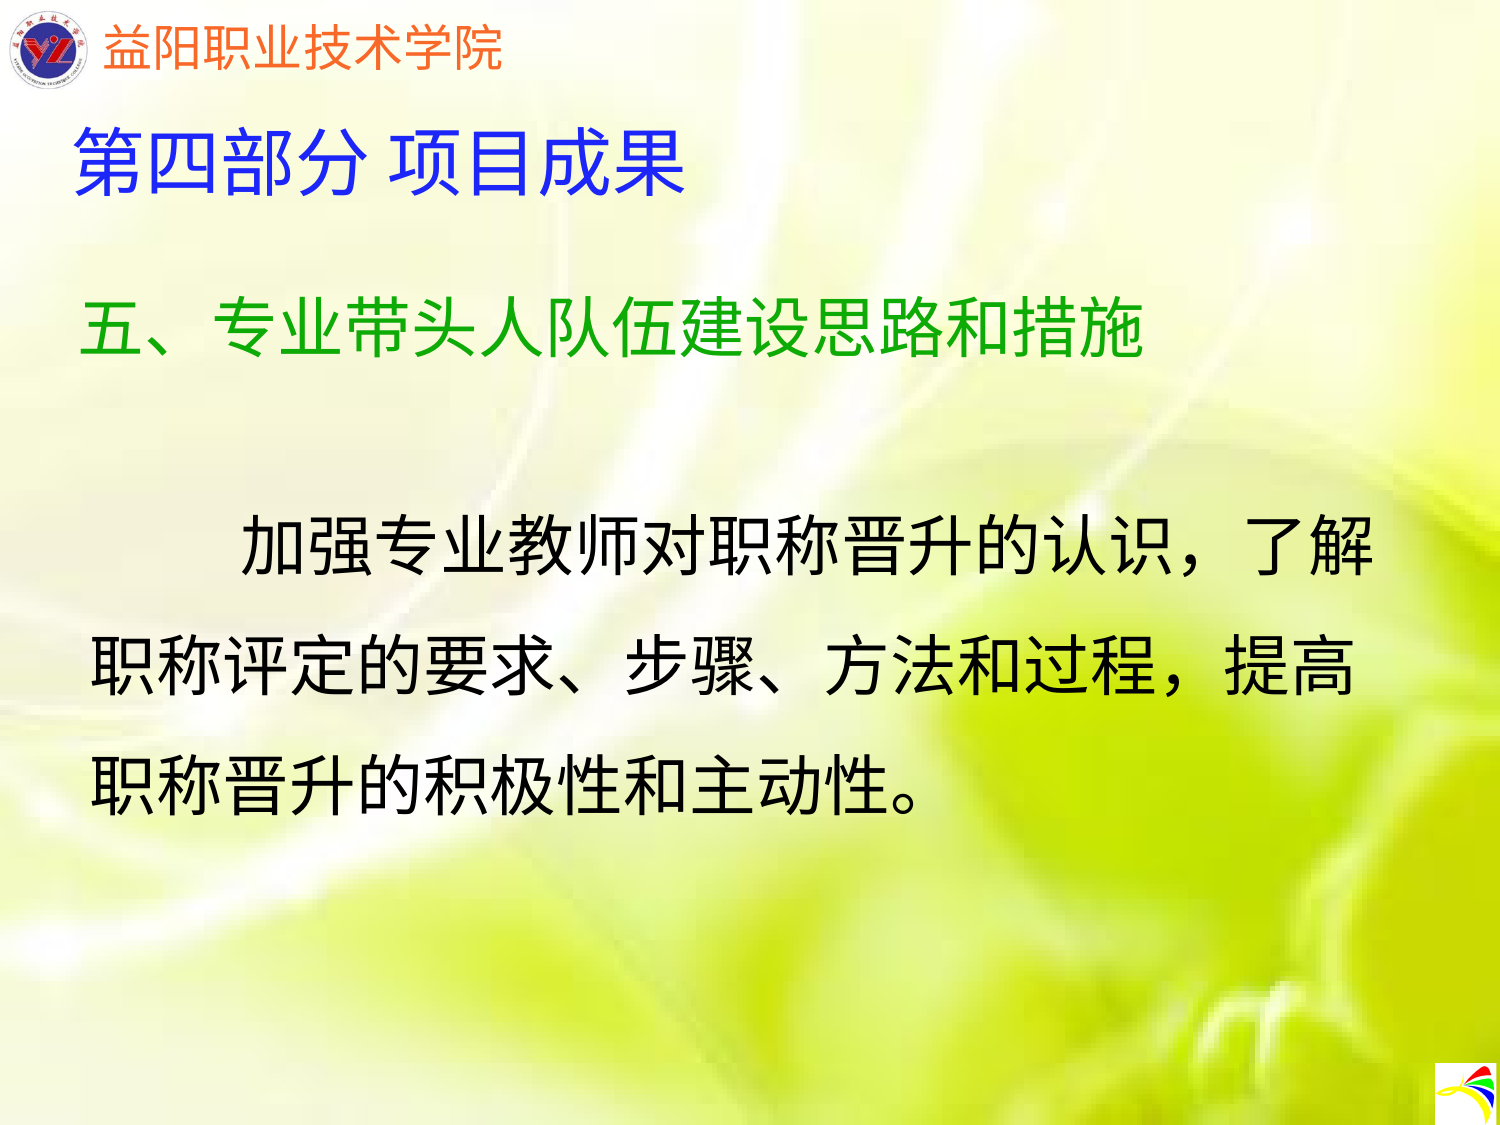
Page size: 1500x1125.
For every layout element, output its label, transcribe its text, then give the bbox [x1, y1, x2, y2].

picture [0, 0, 1500, 1125]
text_box 加强专业教师对职称晋升的认识，了解职称评定的要求、步骤、方法和过程，提高职称晋升的积极性和主动性。 [74, 456, 1422, 831]
text_box 五、专业带头人队伍建设思路和措施 [62, 278, 1161, 374]
text_box 第四部分 项目成果 [13, 113, 744, 208]
